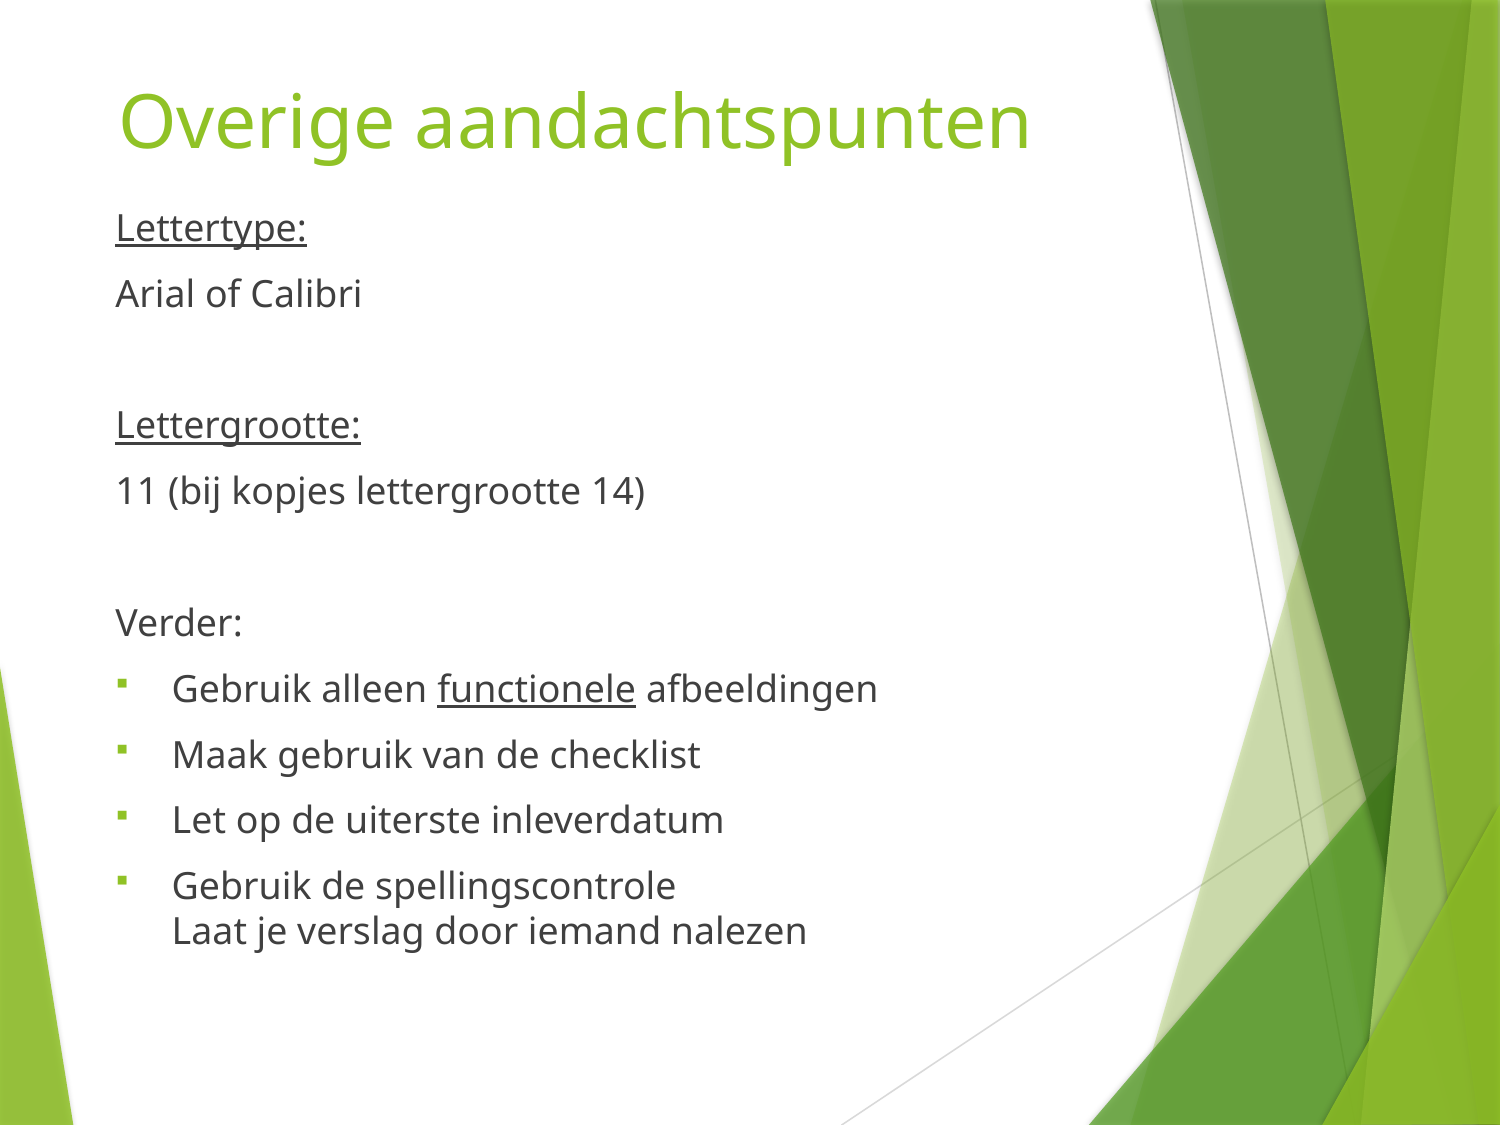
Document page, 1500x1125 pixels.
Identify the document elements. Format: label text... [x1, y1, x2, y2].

list Lettertype: Arial of Calibri Lettergrootte: 11 (bij kopjes lettergrootte 14) Verder: Gebruik alleen functionele afbeeldingen Maak gebruik van de checklist Let op de uiterste inleverdatum Gebruik de spellingscontrole Laat je verslag door iemand nalezen [100, 196, 1142, 1125]
title Overige aandachtspunten [103, 66, 1194, 173]
